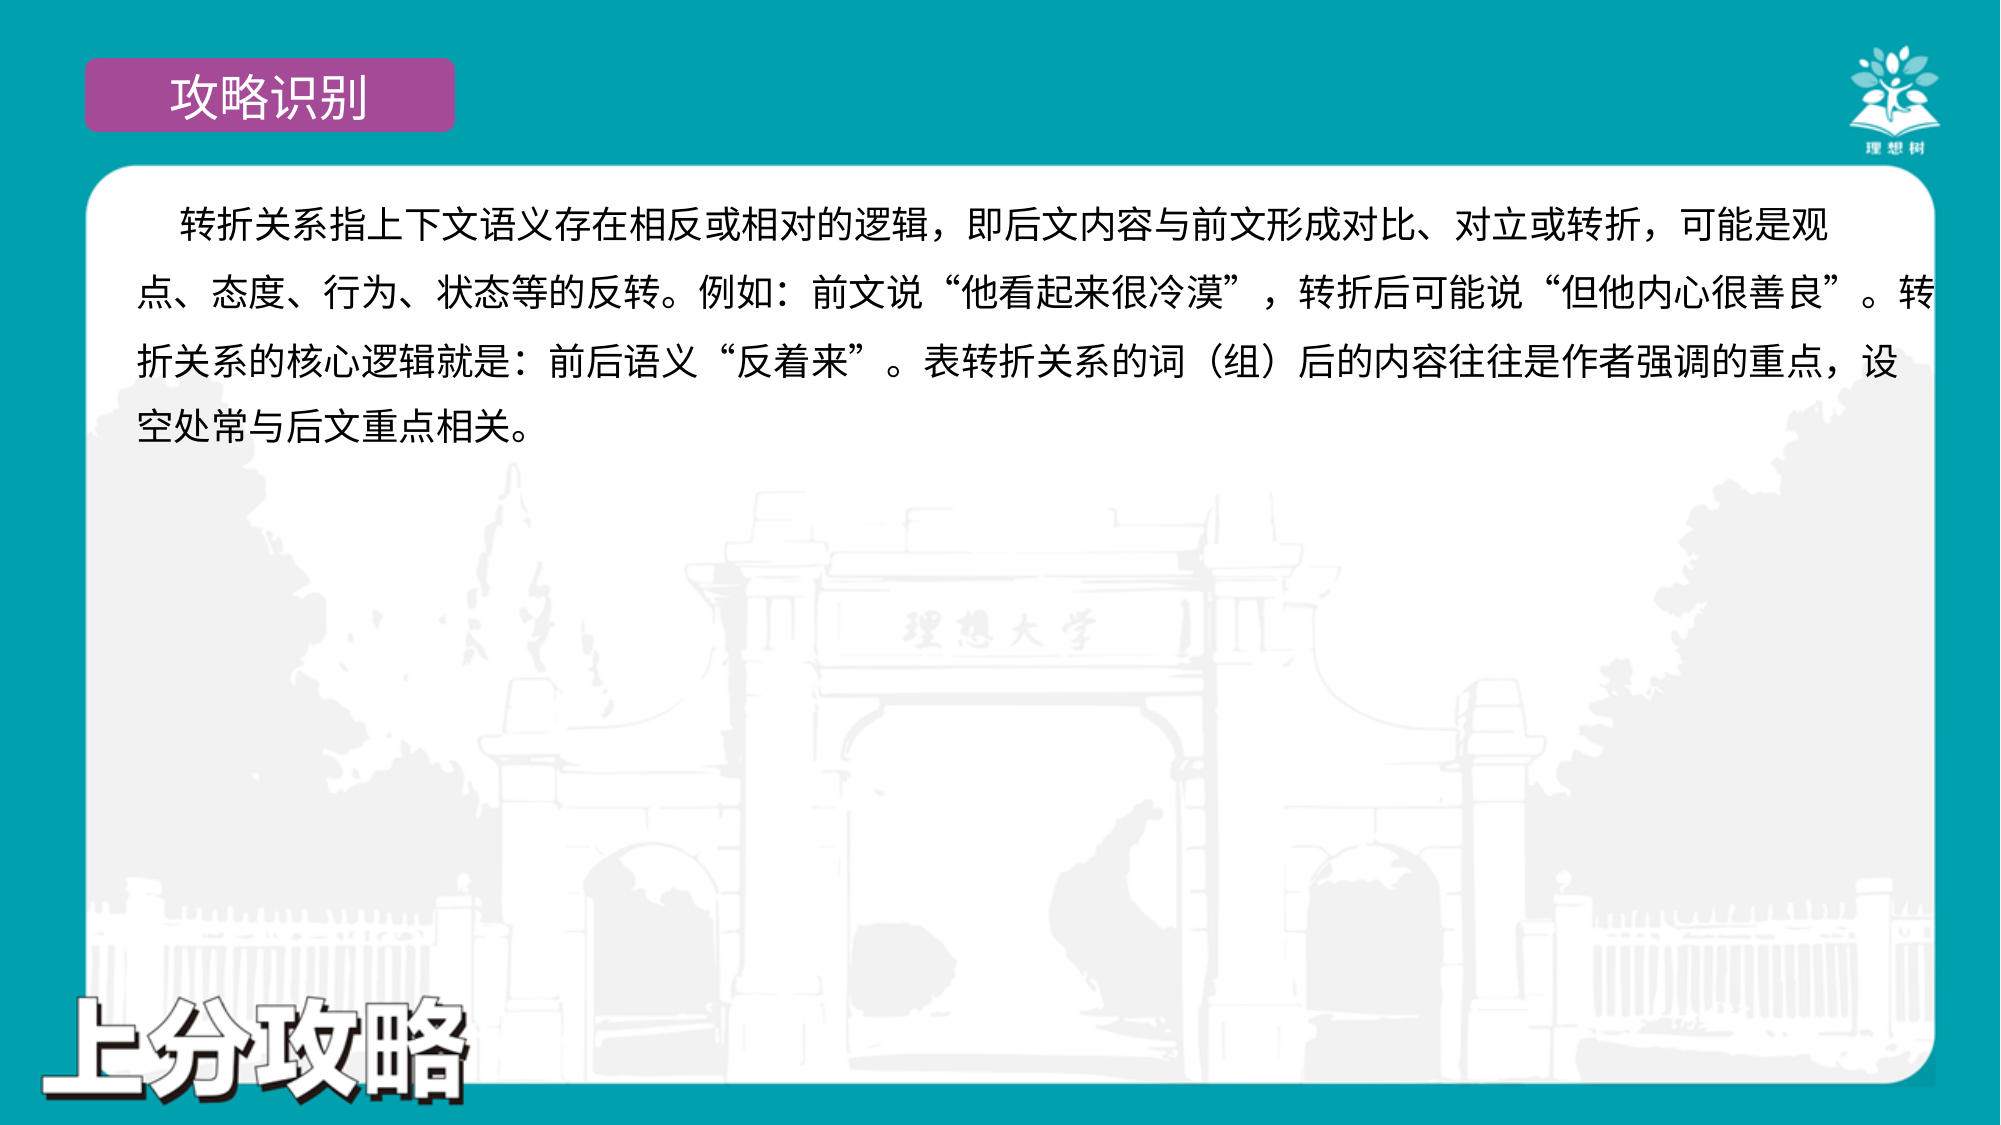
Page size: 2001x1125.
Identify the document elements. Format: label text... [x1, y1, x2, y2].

picture [0, 0, 2000, 1125]
text_box 转折关系指上下文语义存在相反或相对的逻辑，即后文内容与前文形成对比、对立或转折，可能是观 点、态度、行为、状态等的反转。例如：前文说“他看起来很冷漠”，转折后可能说“但他内心很善良”。转 折关系的核心逻辑就是：前后语义“反着来”。表转折关系的词（组）后的内容往往是作者强调的重点，设 空处常与后文重点相关。 [136, 176, 1865, 442]
